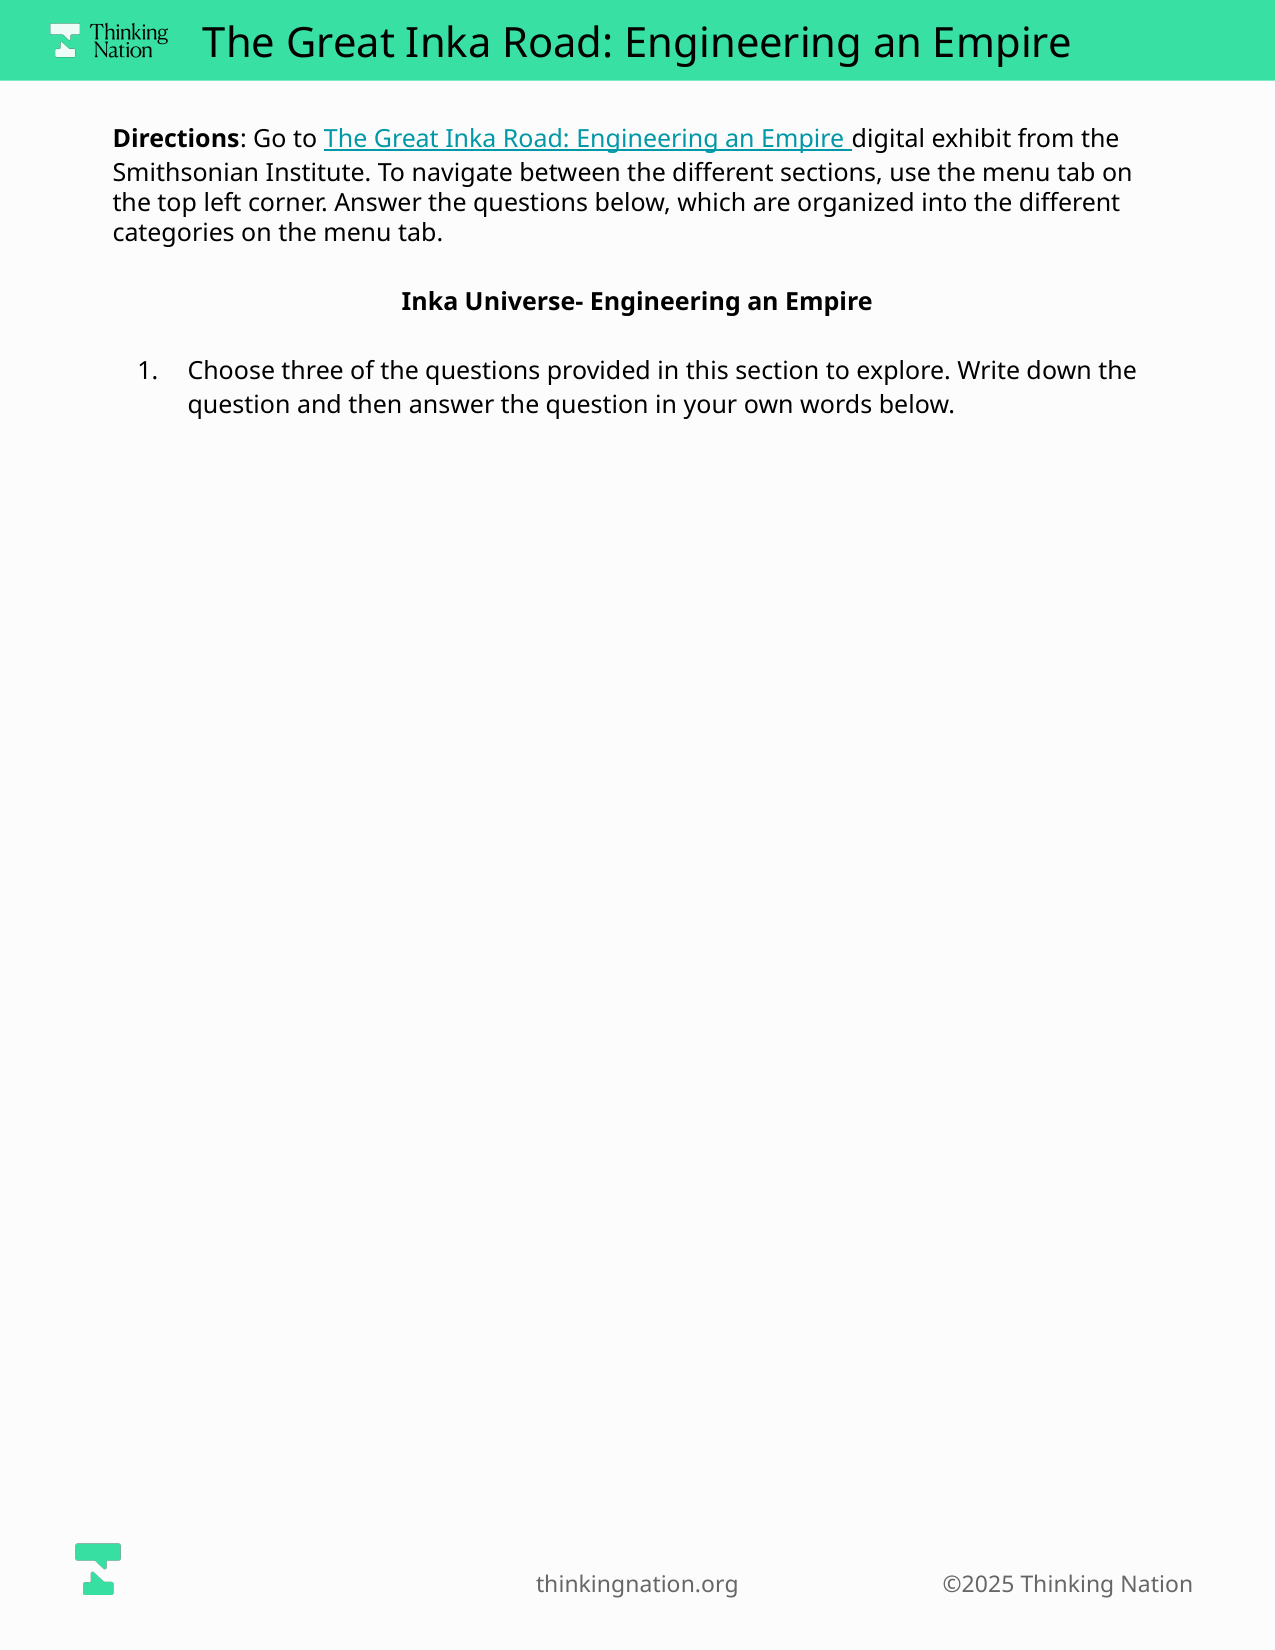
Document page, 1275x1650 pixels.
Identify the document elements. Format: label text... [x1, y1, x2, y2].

picture [62, 1533, 134, 1605]
picture [36, 12, 172, 69]
text_box Directions: Go to The Great Inka Road: Engineering an Empire digital exhibit from the Smithsonian Institute. To navigate between the different sections, use the menu tab on the top left corner. Answer the questions below, which are organized into the different categories on the menu tab. Inka Universe- Engineering an Empire Choose three of the questions provided in this section to explore. Write down the question and then answer the question in your own words below. [97, 107, 1178, 1479]
text_box ©2025 Thinking Nation [907, 1553, 1210, 1605]
text_box thinkingnation.org [486, 1553, 789, 1605]
text_box The Great Inka Road: Engineering an Empire [0, 0, 1275, 81]
